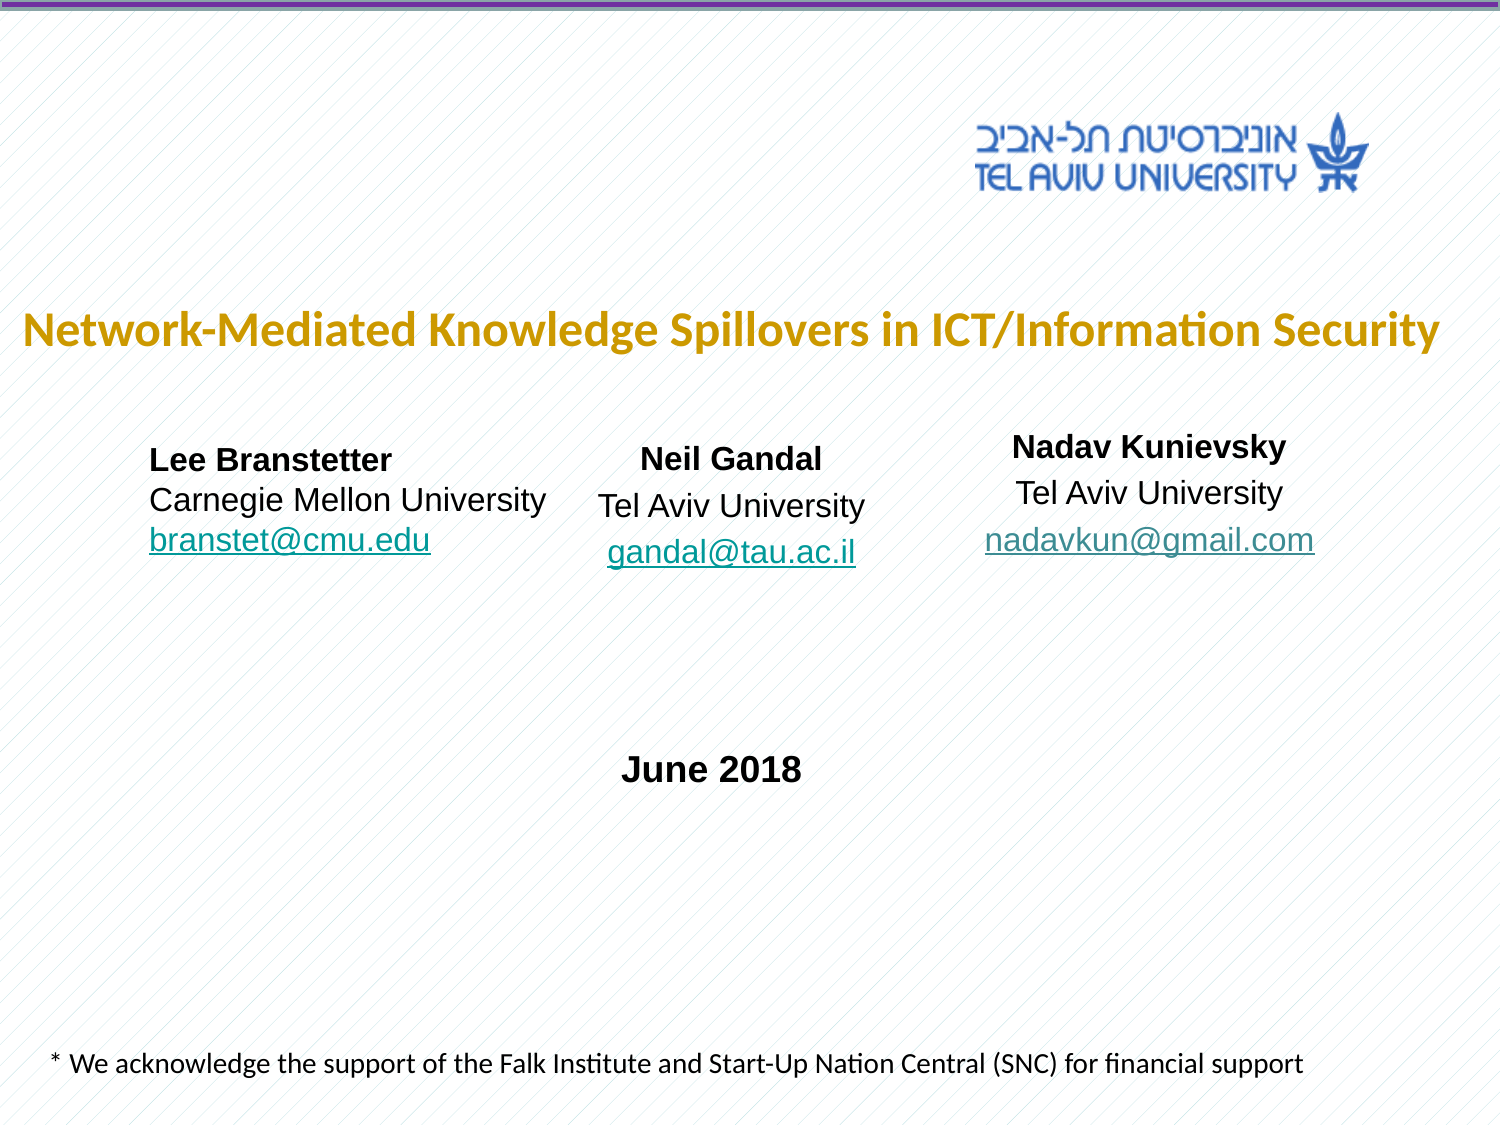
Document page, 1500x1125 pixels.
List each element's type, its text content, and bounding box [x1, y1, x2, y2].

text_box * We acknowledge the support of the Falk Institute and Start-Up Nation Central (SNC) for financial support [33, 1037, 1319, 1088]
text_box Lee Branstetter Carnegie Mellon University branstet@cmu.edu [134, 430, 575, 606]
text_box June 2018 [437, 737, 975, 860]
picture [975, 112, 1369, 193]
subtitle Neil Gandal Tel Aviv University gandal@tau.ac.il [462, 429, 1001, 688]
text_box Nadav Kunievsky Tel Aviv University nadavkun@gmail.com [880, 417, 1419, 613]
title Network-Mediated Knowledge Spillovers in ICT/Information Security [0, 200, 1475, 454]
